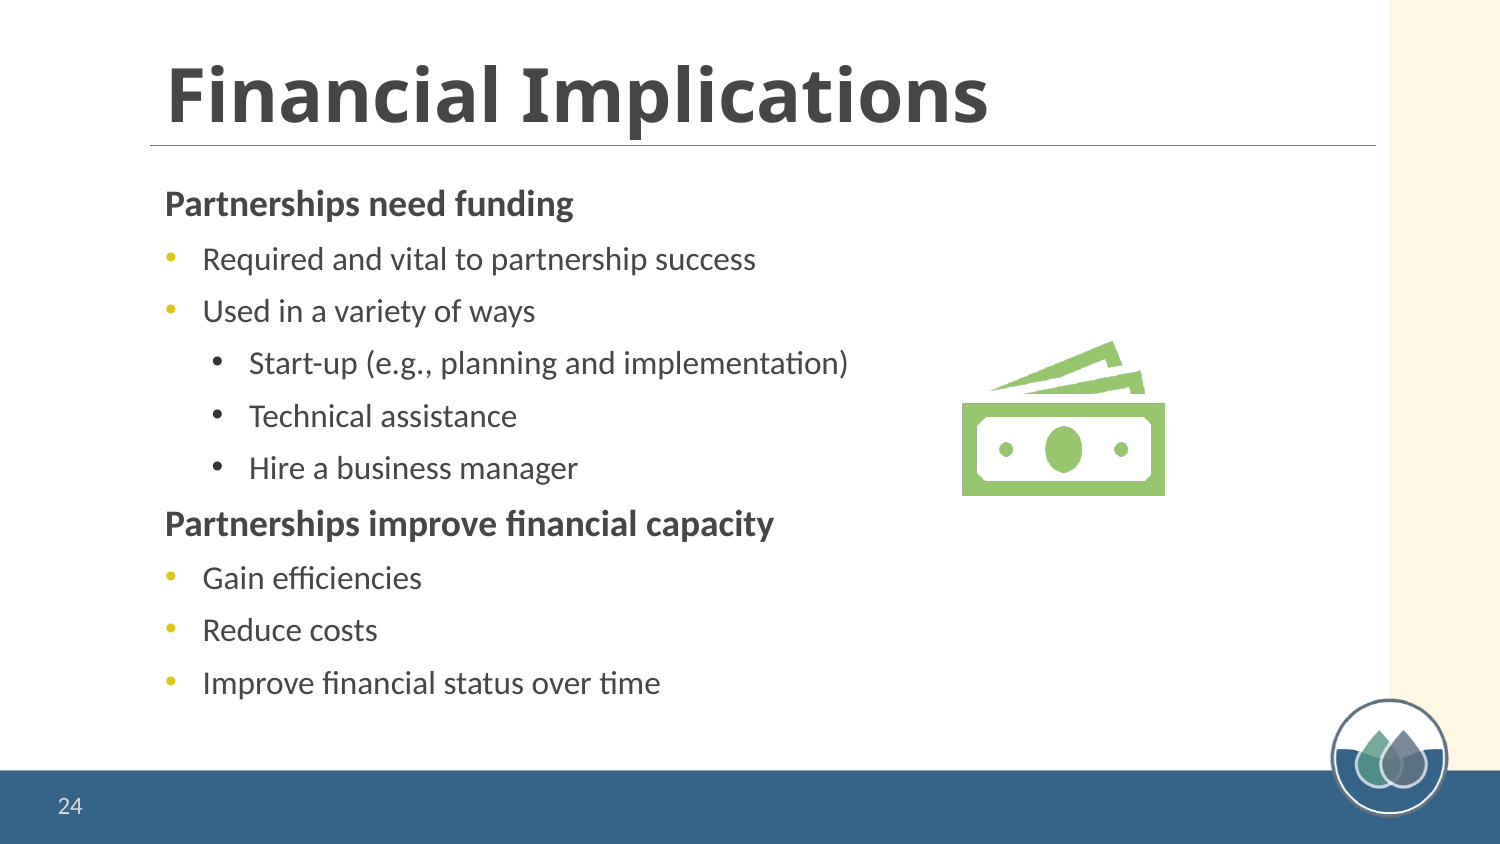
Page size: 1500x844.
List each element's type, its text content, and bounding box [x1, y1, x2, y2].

list Partnerships need funding Required and vital to partnership success Used in a variety of ways Start-up (e.g., planning and implementation) Technical assistance Hire a business manager Partnerships improve financial capacity Gain efficiencies Reduce costs Improve financial status over time [150, 171, 890, 760]
slide_number 24 [16, 782, 124, 828]
title Financial Implications [150, 21, 1373, 146]
picture [0, 0, 1500, 844]
